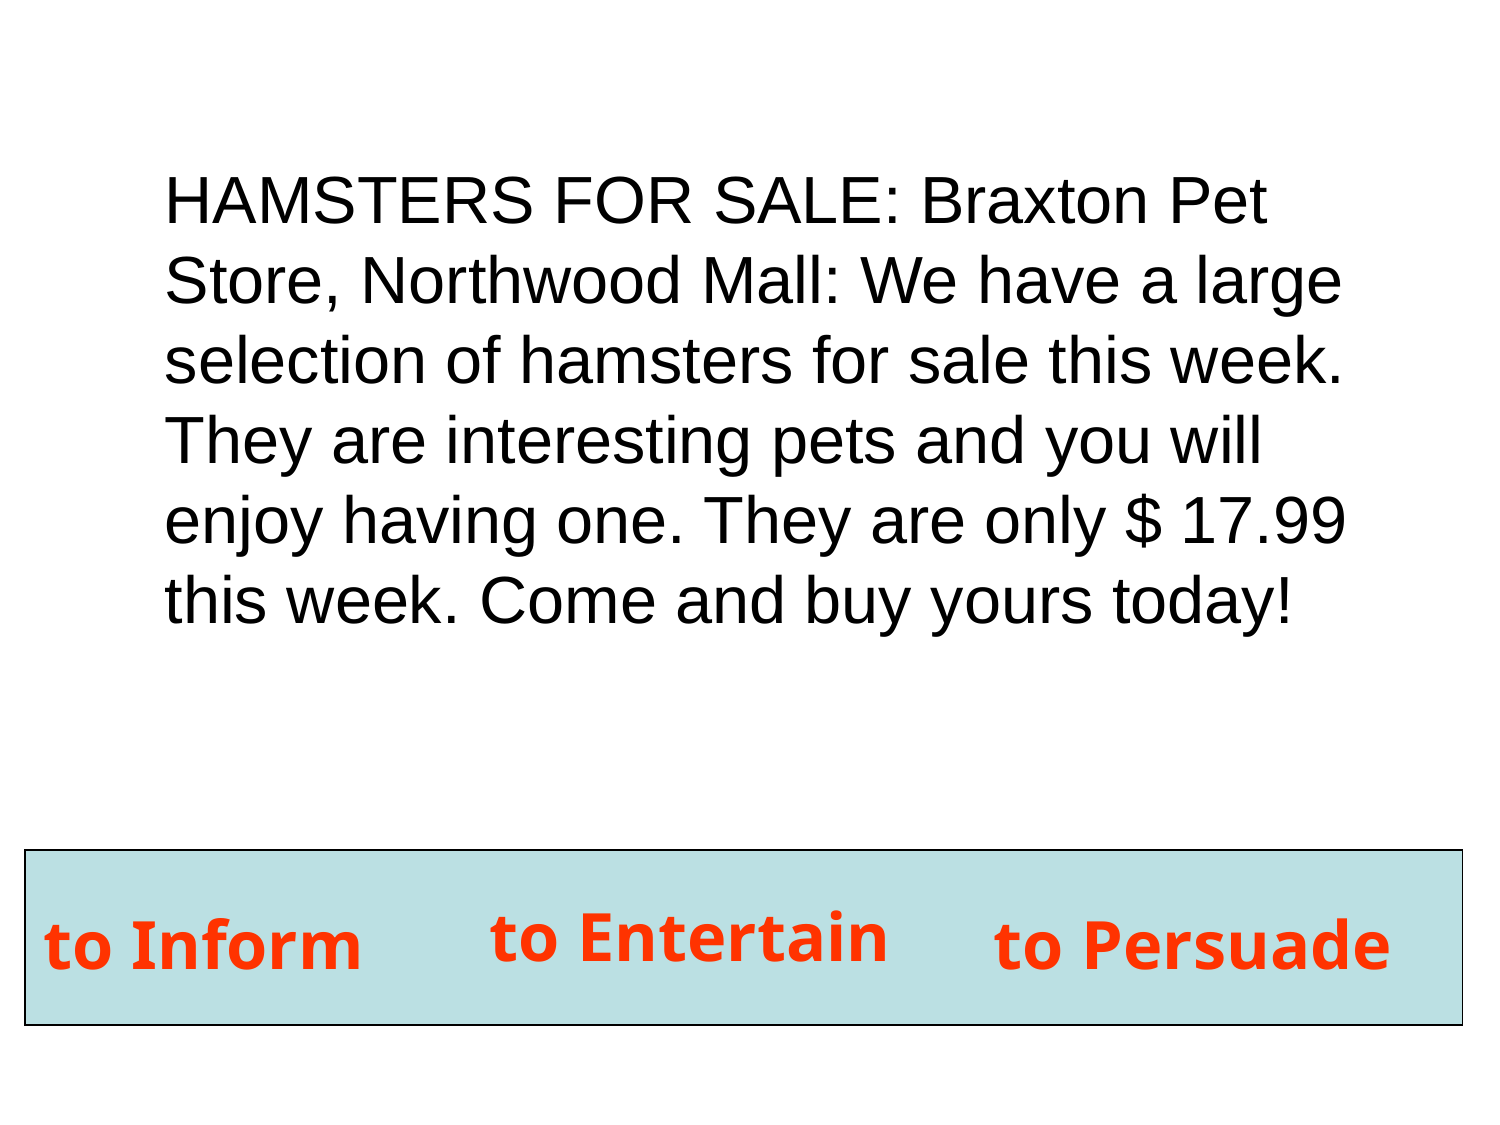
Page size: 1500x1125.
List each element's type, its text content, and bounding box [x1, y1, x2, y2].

text_box to Persuade [949, 849, 1413, 1000]
text_box [24, 849, 1463, 1025]
text_box to Entertain [474, 887, 949, 983]
text_box to Inform [0, 849, 463, 1000]
text_box HAMSTERS FOR SALE: Braxton Pet Store, Northwood Mall: We have a large selection of hamsters for sale this week. They are interesting pets and you will enjoy having one. They are only $ 17.99 this week. Come and buy yours today! [150, 149, 1375, 645]
